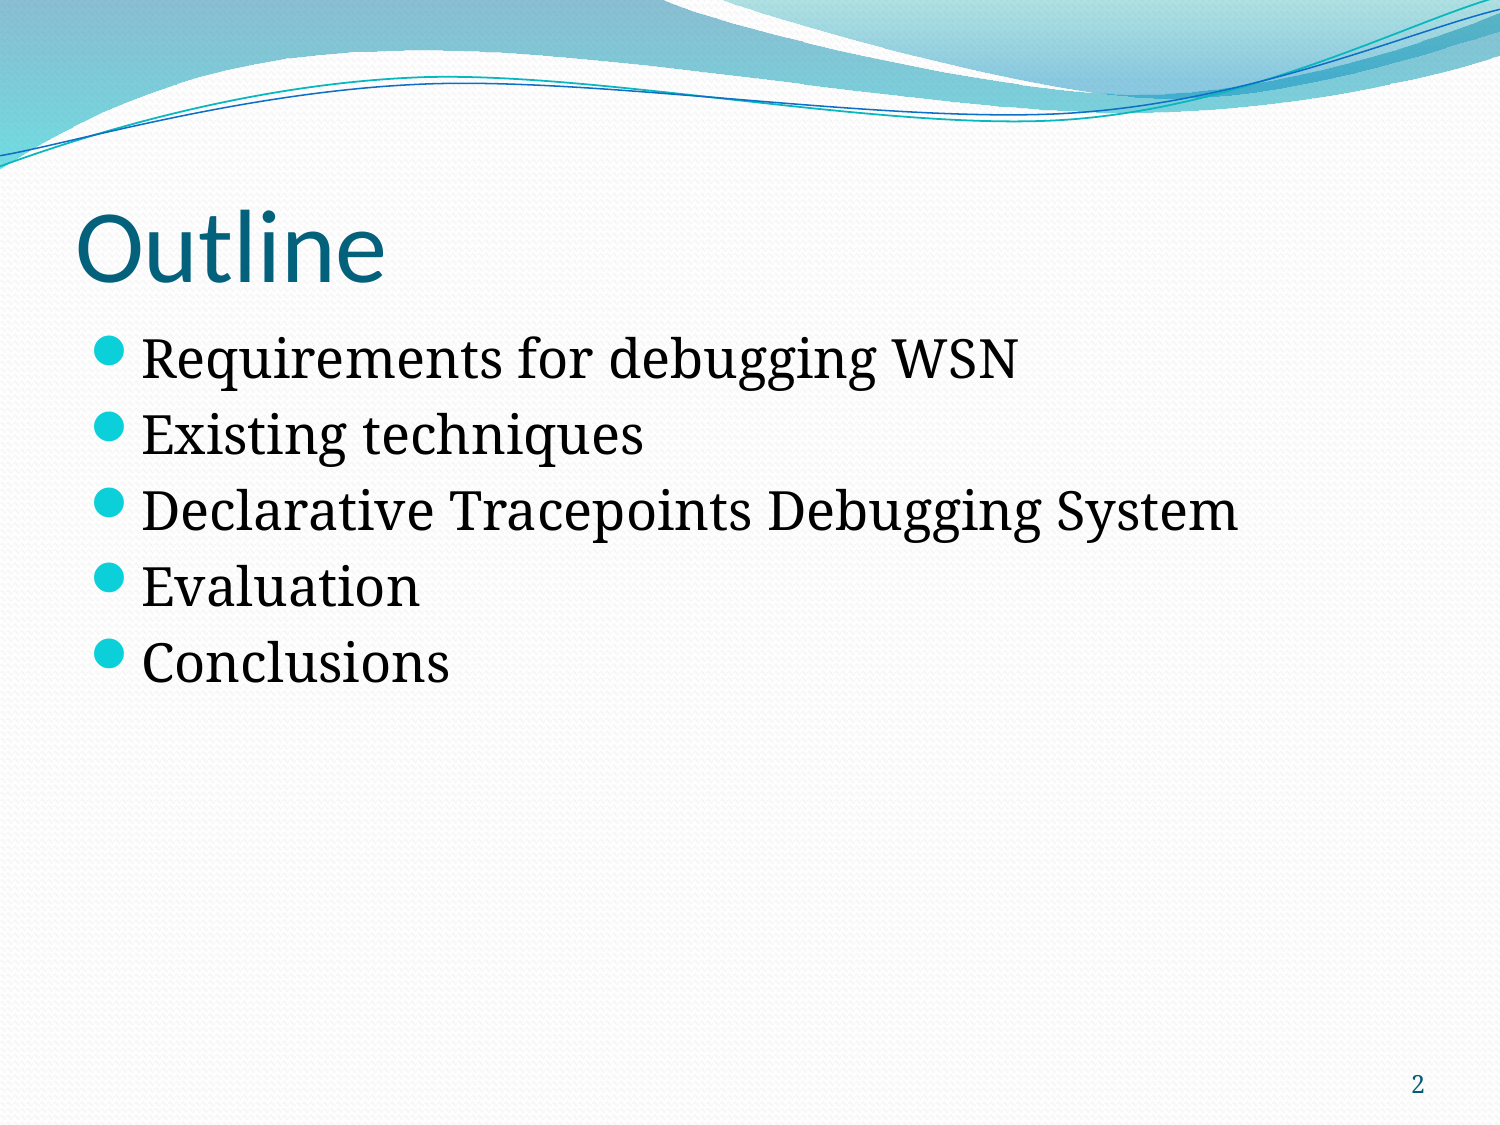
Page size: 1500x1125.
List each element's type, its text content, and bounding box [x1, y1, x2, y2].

slide_number 2 [1299, 1042, 1425, 1103]
title Outline [75, 115, 1425, 303]
list Requirements for debugging WSN Existing techniques Declarative Tracepoints Debugging System Evaluation Conclusions [75, 317, 1425, 1038]
